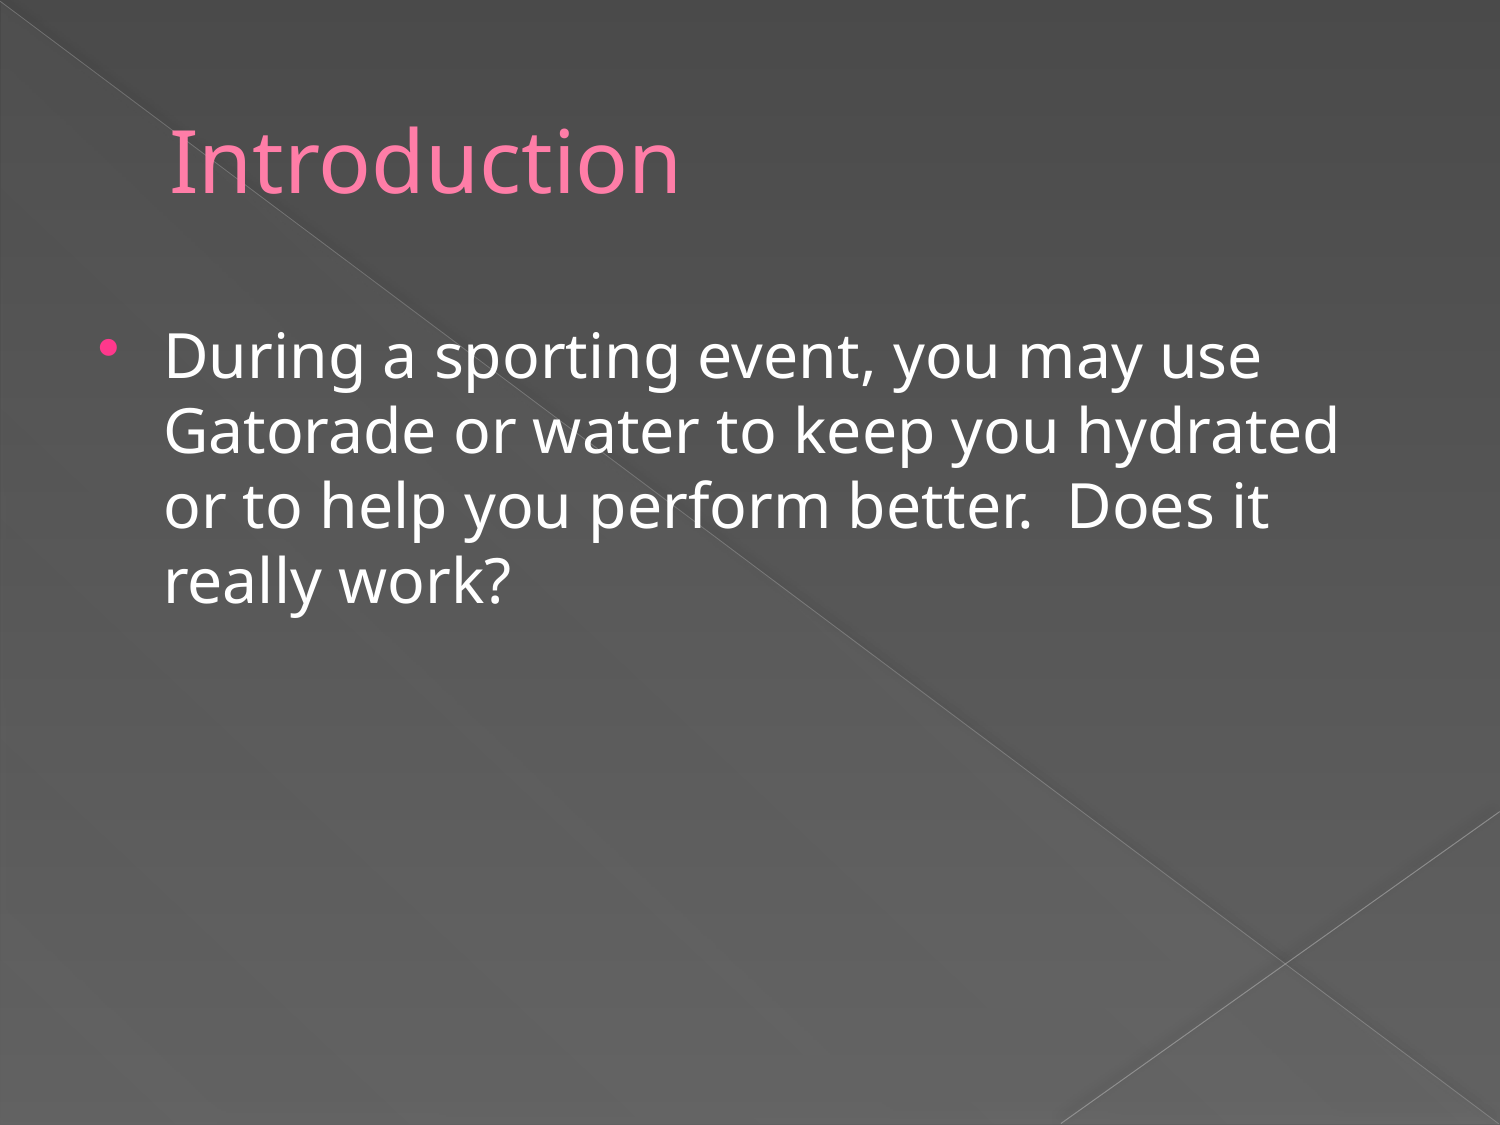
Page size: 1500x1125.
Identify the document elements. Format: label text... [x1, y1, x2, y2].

title Introduction [75, 43, 1425, 274]
list During a sporting event, you may use Gatorade or water to keep you hydrated or to help you perform better. Does it really work? [75, 308, 1425, 1059]
